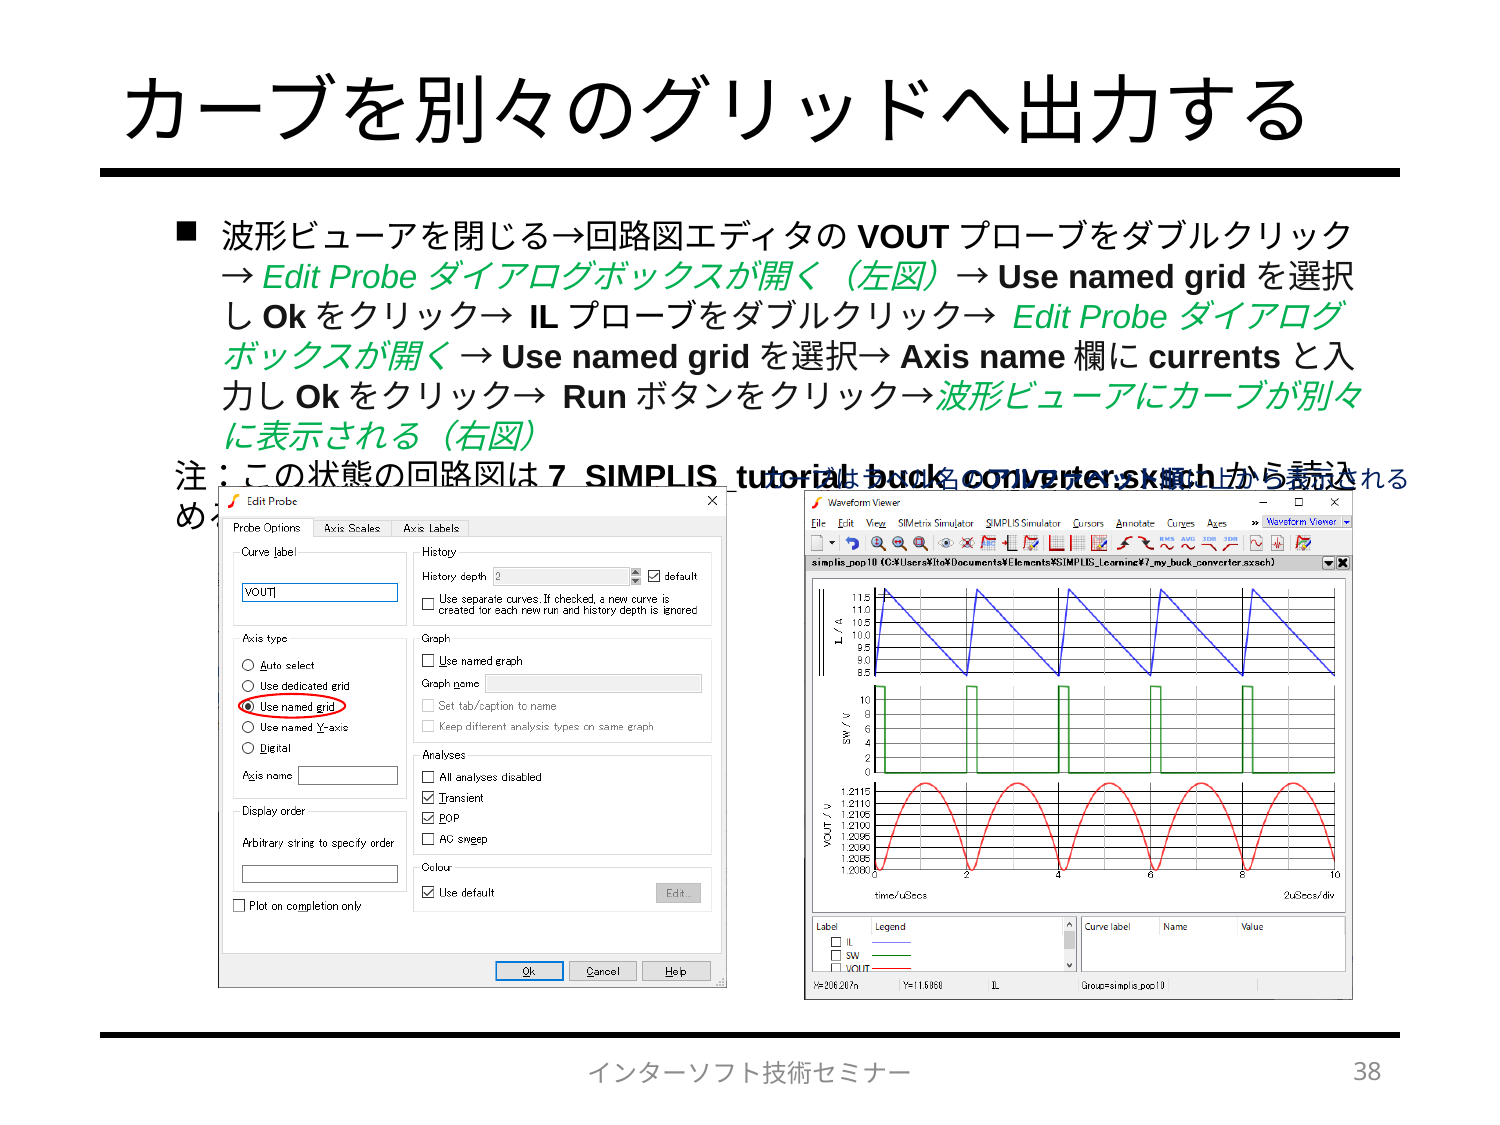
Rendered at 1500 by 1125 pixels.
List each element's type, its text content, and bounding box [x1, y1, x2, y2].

picture [218, 486, 727, 988]
picture [804, 490, 1353, 1000]
title カーブを別々のグリッドへ出力する [103, 59, 1403, 167]
text_box 波形ビューアを閉じる→回路図エディタのVOUTプローブをダブルクリック→Edit Probeダイアログボックスが開く（左図）→Use named gridを選択しOkをクリック→ ILプローブをダブルクリック→ Edit Probeダイアログボックスが開く →Use named gridを選択→Axis name欄にcurrentsと入力しOkをクリック→ Runボタンをクリック→波形ビューアにカーブが別々に表示される（右図） 注：この状態の回路図は7_SIMPLIS_tutorial_buck_converter.sxschから読込める [159, 208, 1397, 543]
footer インターソフト技術セミナー [496, 1042, 1004, 1103]
text_box カーブはラベル名のアルファベット順に上から表示される [747, 456, 1426, 501]
slide_number 38 [1059, 1042, 1397, 1103]
